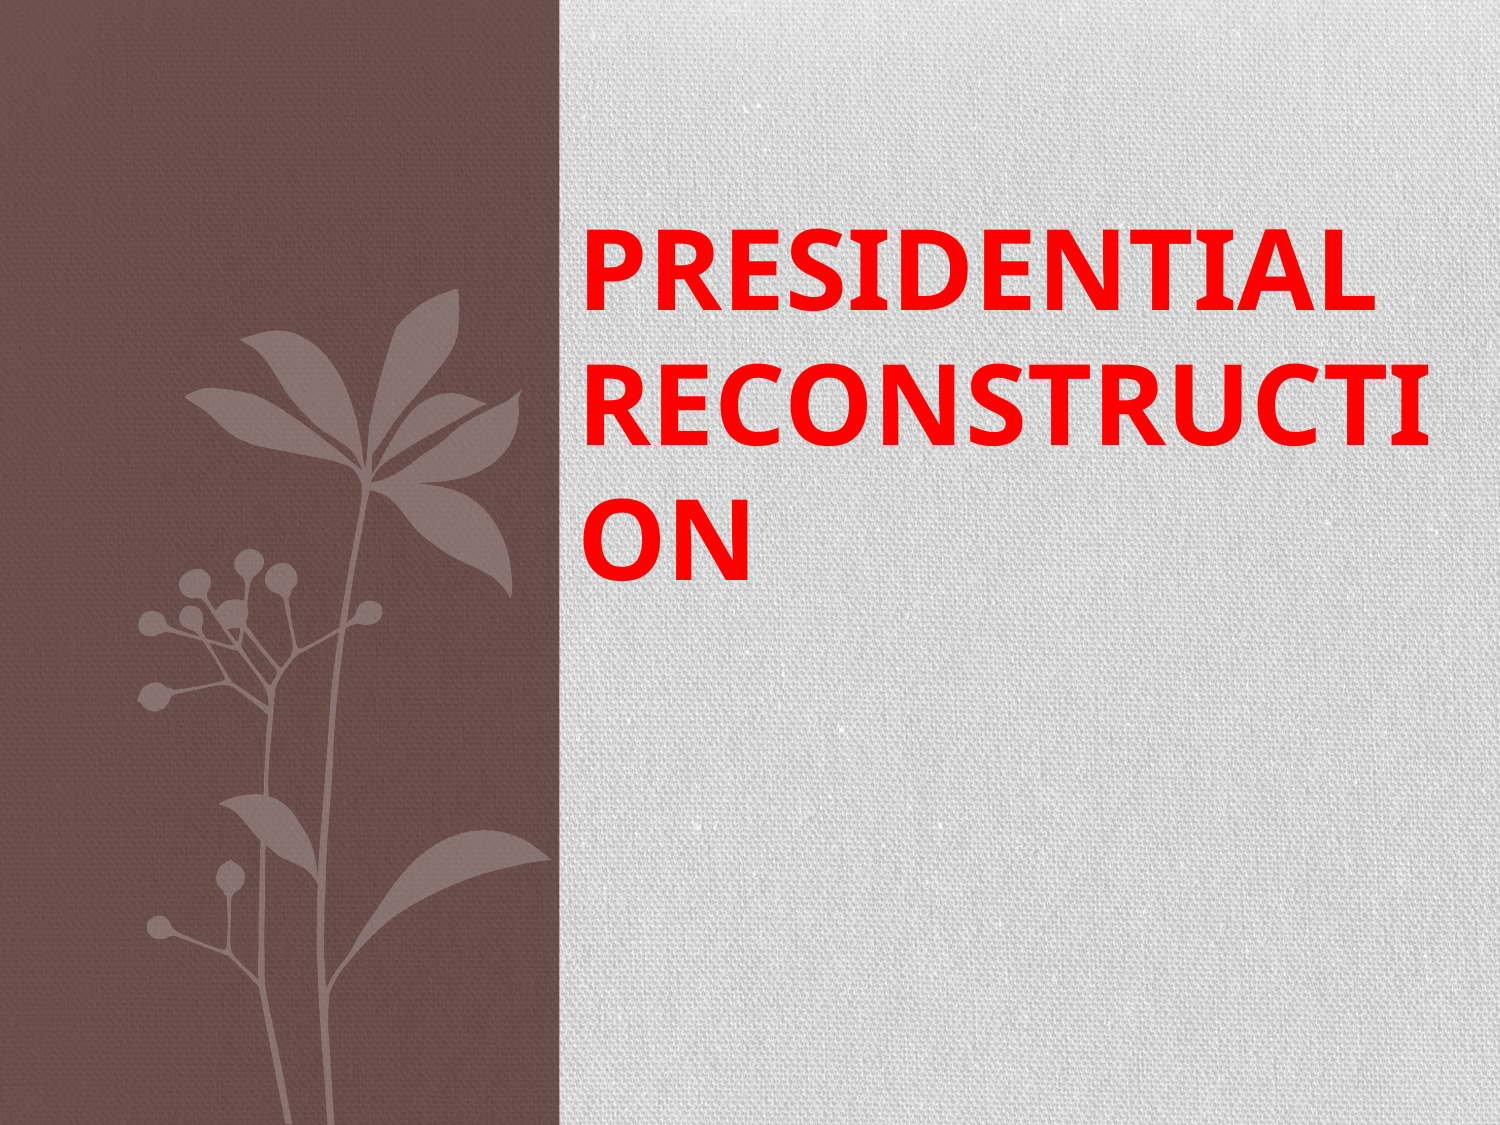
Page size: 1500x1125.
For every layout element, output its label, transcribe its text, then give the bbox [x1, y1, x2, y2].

title Presidential Reconstruction [562, 232, 1500, 611]
